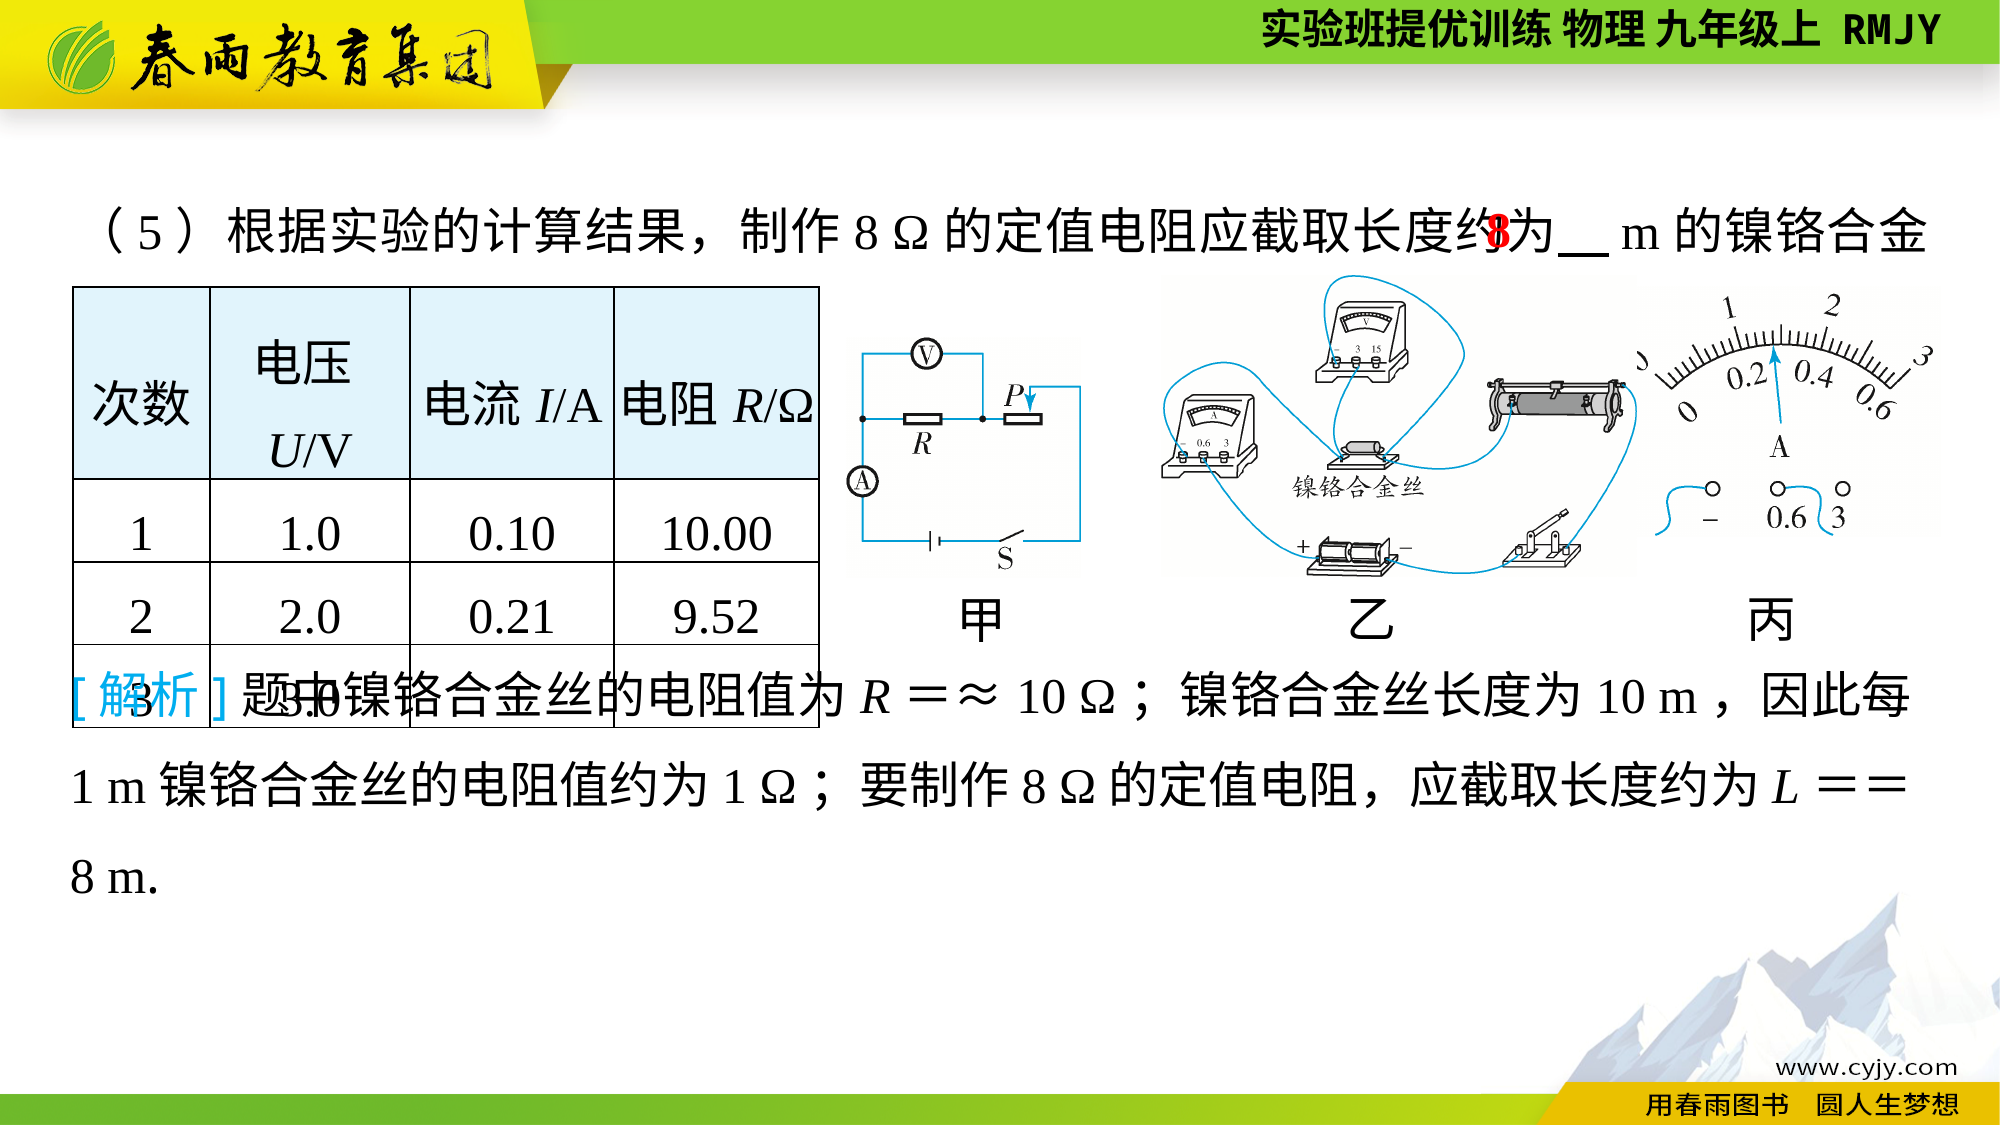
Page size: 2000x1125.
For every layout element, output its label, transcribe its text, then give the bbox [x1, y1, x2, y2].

text_box 丙 [1732, 550, 1812, 655]
table_cell 3.0 [211, 645, 409, 727]
list （5）根据实验的计算结果，制作8 Ω的定值电阻应截取长度约为 m的镍铬合金丝. [59, 161, 1471, 257]
list （5）根据实验的计算结果，制作8 Ω的定值电阻应截取长度约为 m的镍铬合金丝. [1526, 161, 1944, 257]
table_cell 0.10 [411, 480, 613, 561]
text_box 8 [1471, 160, 1526, 265]
table_cell [615, 645, 818, 727]
table_cell 10.00 [615, 480, 818, 561]
table_header 电压U/V [211, 288, 409, 478]
picture [0, 0, 2000, 1125]
table_cell 1.0 [211, 480, 409, 561]
text_box 乙 [1332, 587, 1412, 655]
text_box 甲 [941, 587, 1022, 656]
table_cell 2.0 [211, 563, 409, 644]
table_cell 1 [74, 480, 209, 561]
table_cell 2 [74, 563, 209, 644]
table_header 次数 [74, 288, 209, 478]
table_header 电阻R/Ω [615, 288, 818, 478]
table_header 电流I/A [411, 288, 613, 478]
table_cell [411, 645, 613, 727]
table_cell 0.21 [411, 563, 613, 644]
table_cell 9.52 [615, 563, 818, 644]
table_cell 3 [74, 645, 209, 727]
